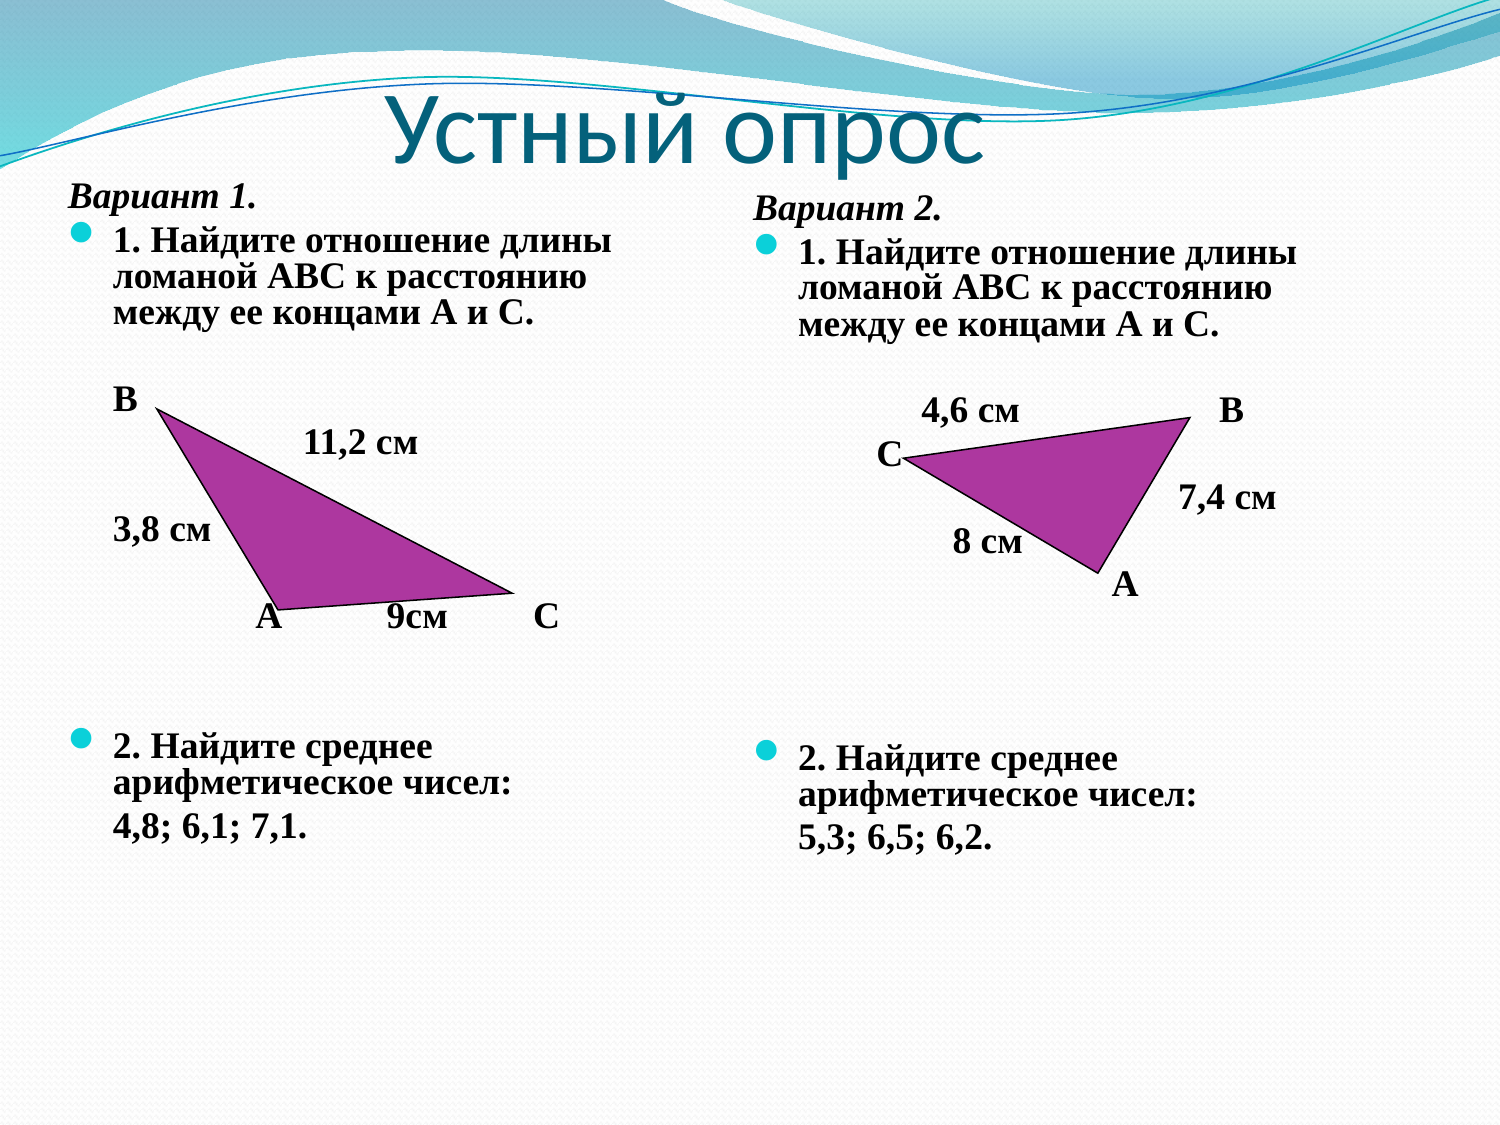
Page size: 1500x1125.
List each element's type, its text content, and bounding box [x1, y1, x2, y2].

text_box [156, 408, 513, 610]
list Вариант 1. 1. Найдите отношение длины ломаной АВС к расстоянию между ее концами А и С. В 11,2 см 3,8 см А 9см С 2. Найдите среднее арифметическое чисел: 4,8; 6,1; 7,1. [53, 172, 698, 967]
title Устный опрос [253, 30, 1140, 185]
text_box [903, 417, 1190, 574]
list Вариант 2. 1. Найдите отношение длины ломаной АВС к расстоянию между ее концами А и С. 4,6 см В С 7,4 см 8 см А 2. Найдите среднее арифметическое чисел: 5,3; 6,5; 6,2. [738, 184, 1383, 979]
